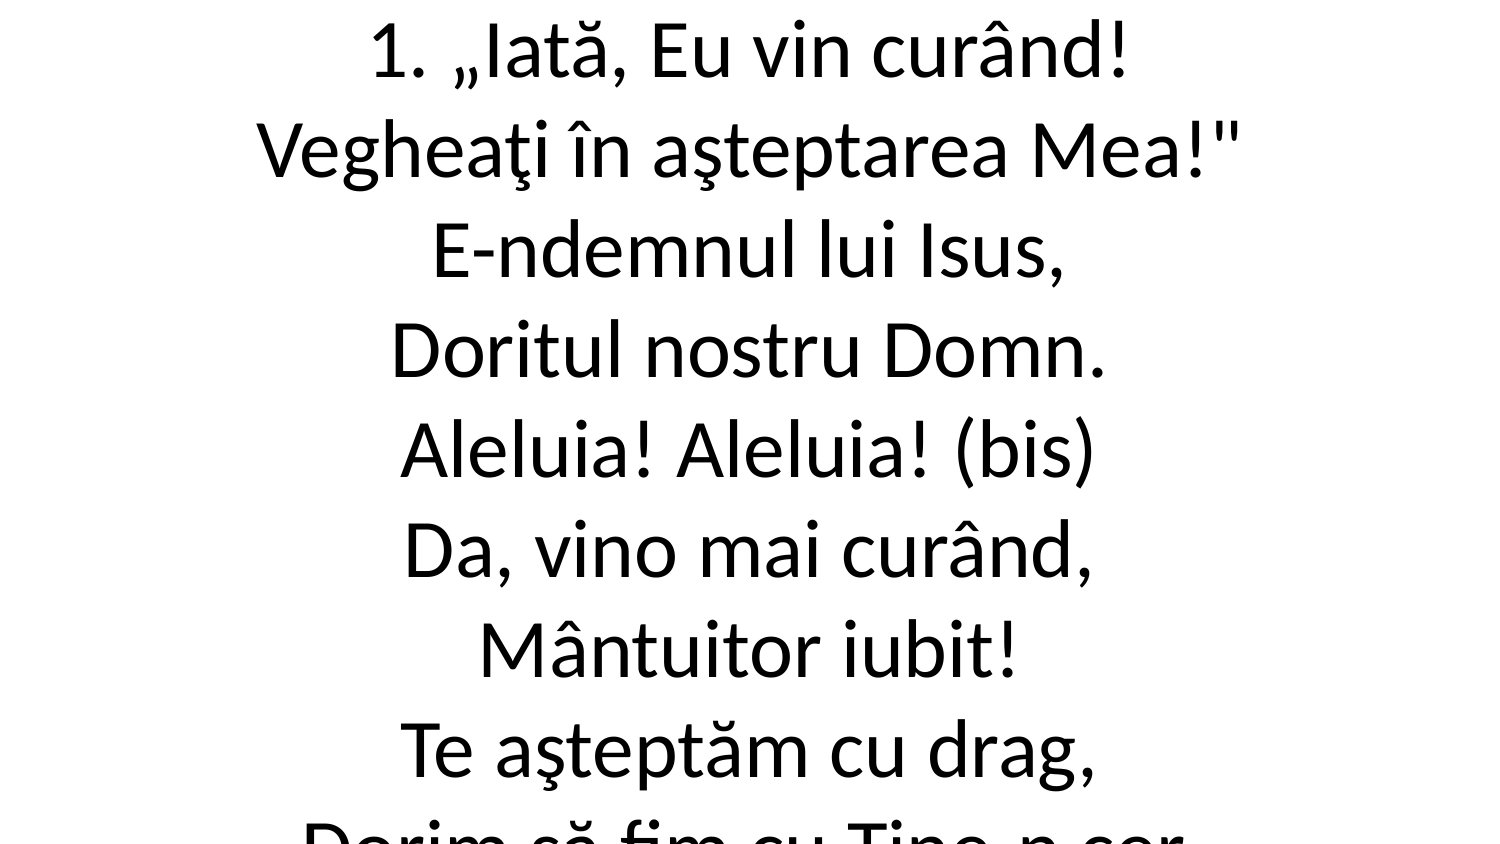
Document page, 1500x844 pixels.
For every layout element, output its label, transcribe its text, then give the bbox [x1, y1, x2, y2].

text_box 1. „Iată, Eu vin curând! Vegheaţi în aşteptarea Mea!" E-ndemnul lui Isus, Doritul nostru Domn. Aleluia! Aleluia! (bis) Da, vino mai curând, Mântuitor iubit! Te aşteptăm cu drag, Dorim să fim cu Tine-n cer. [241, 0, 1259, 844]
